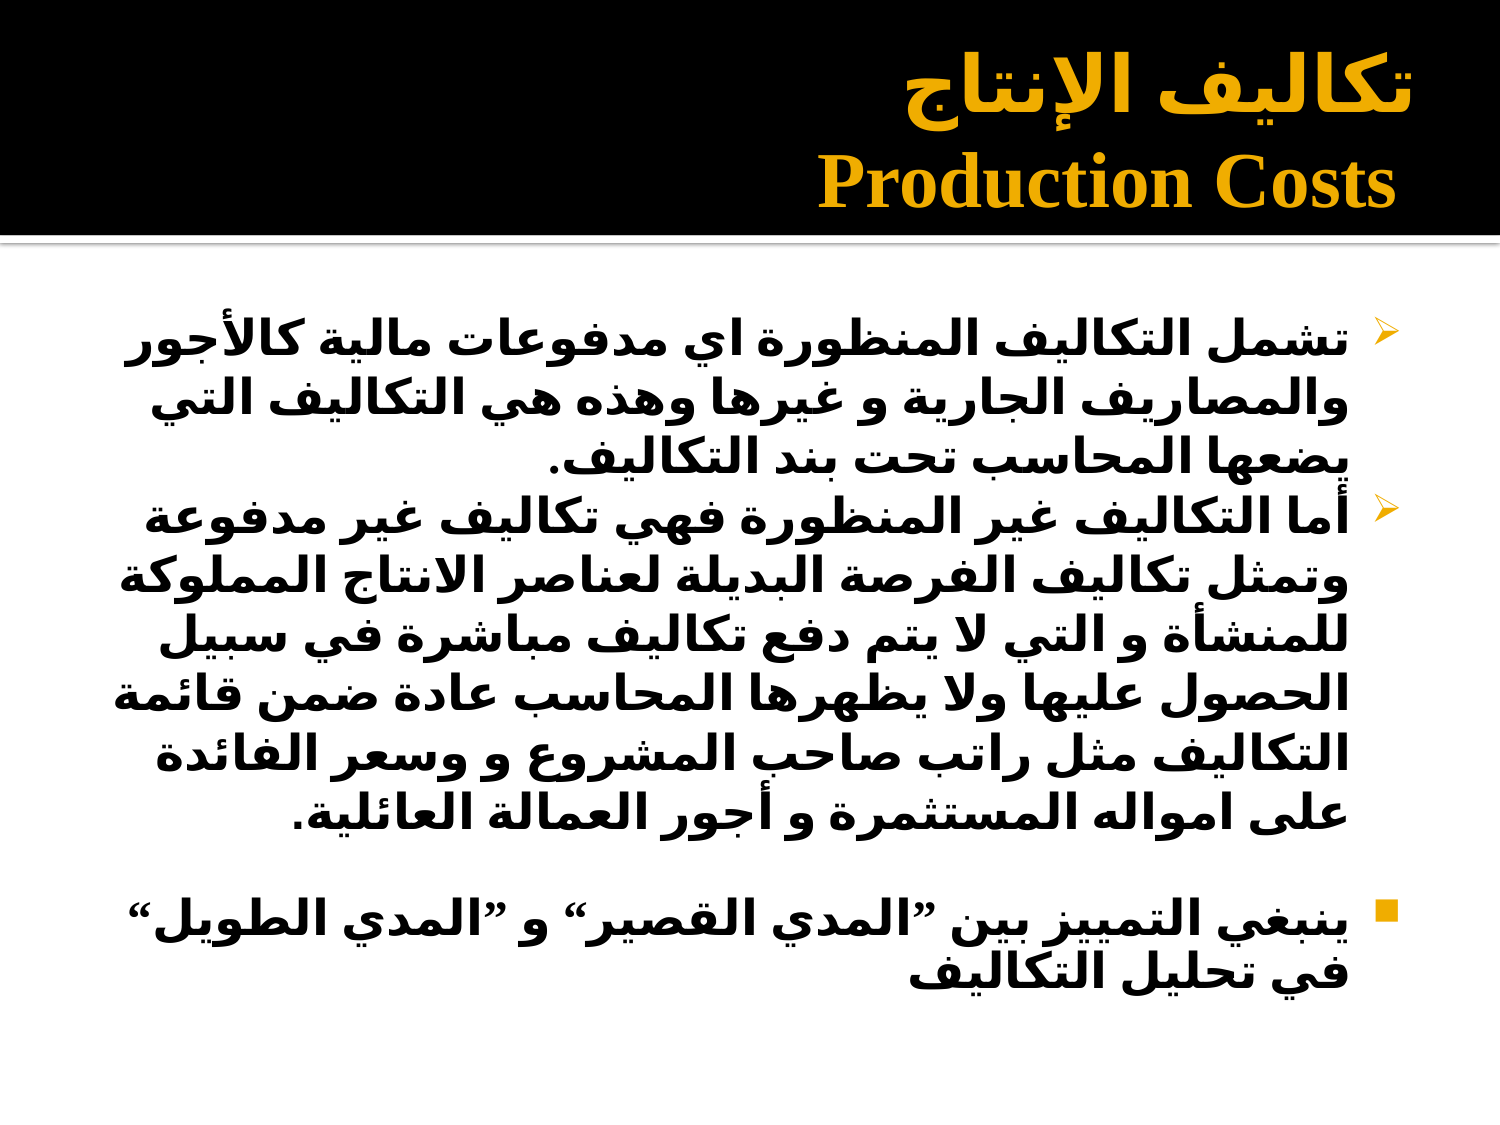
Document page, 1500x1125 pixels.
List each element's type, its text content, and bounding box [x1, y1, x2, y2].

title تكاليف الإنتاج Production Costs [75, 25, 1425, 231]
list تشمل التكاليف المنظورة اي مدفوعات مالية كالأجور والمصاريف الجارية و غيرها وهذه هي التكاليف التي يضعها المحاسب تحت بند التكاليف. أما التكاليف غير المنظورة فهي تكاليف غير مدفوعة وتمثل تكاليف الفرصة البديلة لعناصر الانتاج المملوكة للمنشأة و التي لا يتم دفع تكاليف مباشرة في سبيل الحصول عليها ولا يظهرها المحاسب عادة ضمن قائمة التكاليف مثل راتب صاحب المشروع و وسعر الفائدة على امواله المستثمرة و أجور العمالة العائلية. ينبغي التمييز بين ”المدي القصير“ و ”المدي الطويل“ في تحليل التكاليف [75, 291, 1425, 1050]
